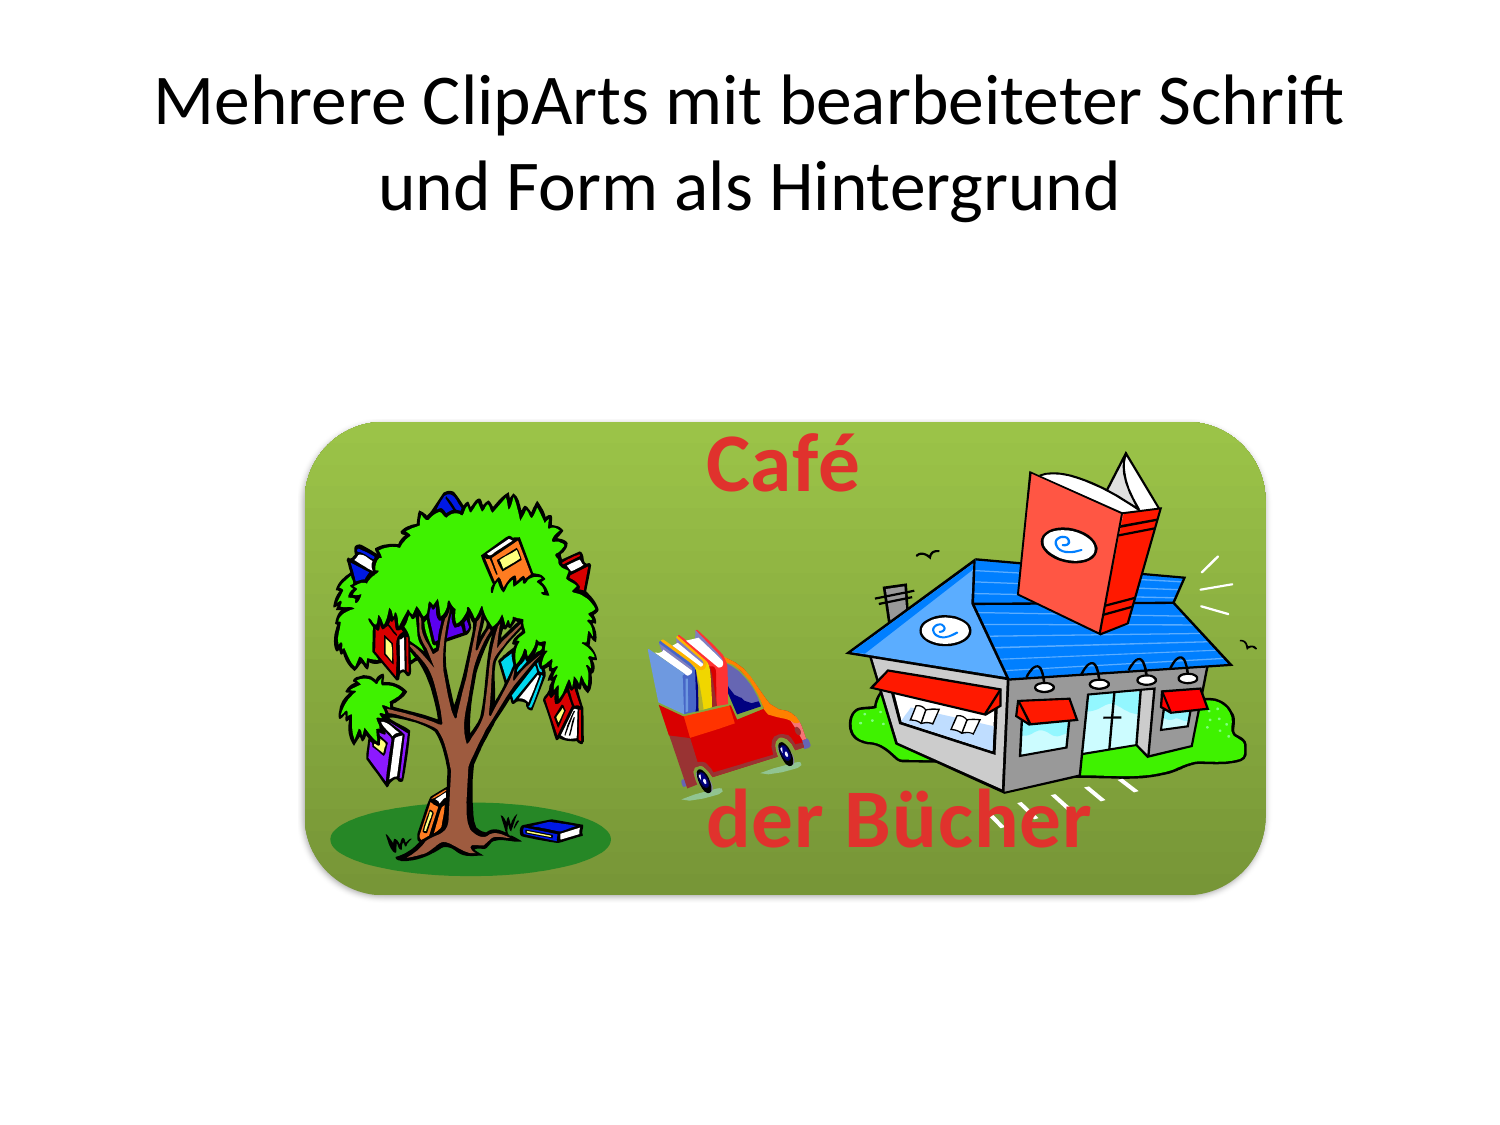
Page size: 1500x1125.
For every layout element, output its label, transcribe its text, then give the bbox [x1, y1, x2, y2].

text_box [304, 421, 1266, 896]
title Mehrere ClipArts mit bearbeiteter Schrift und Form als Hintergrund [75, 45, 1425, 233]
